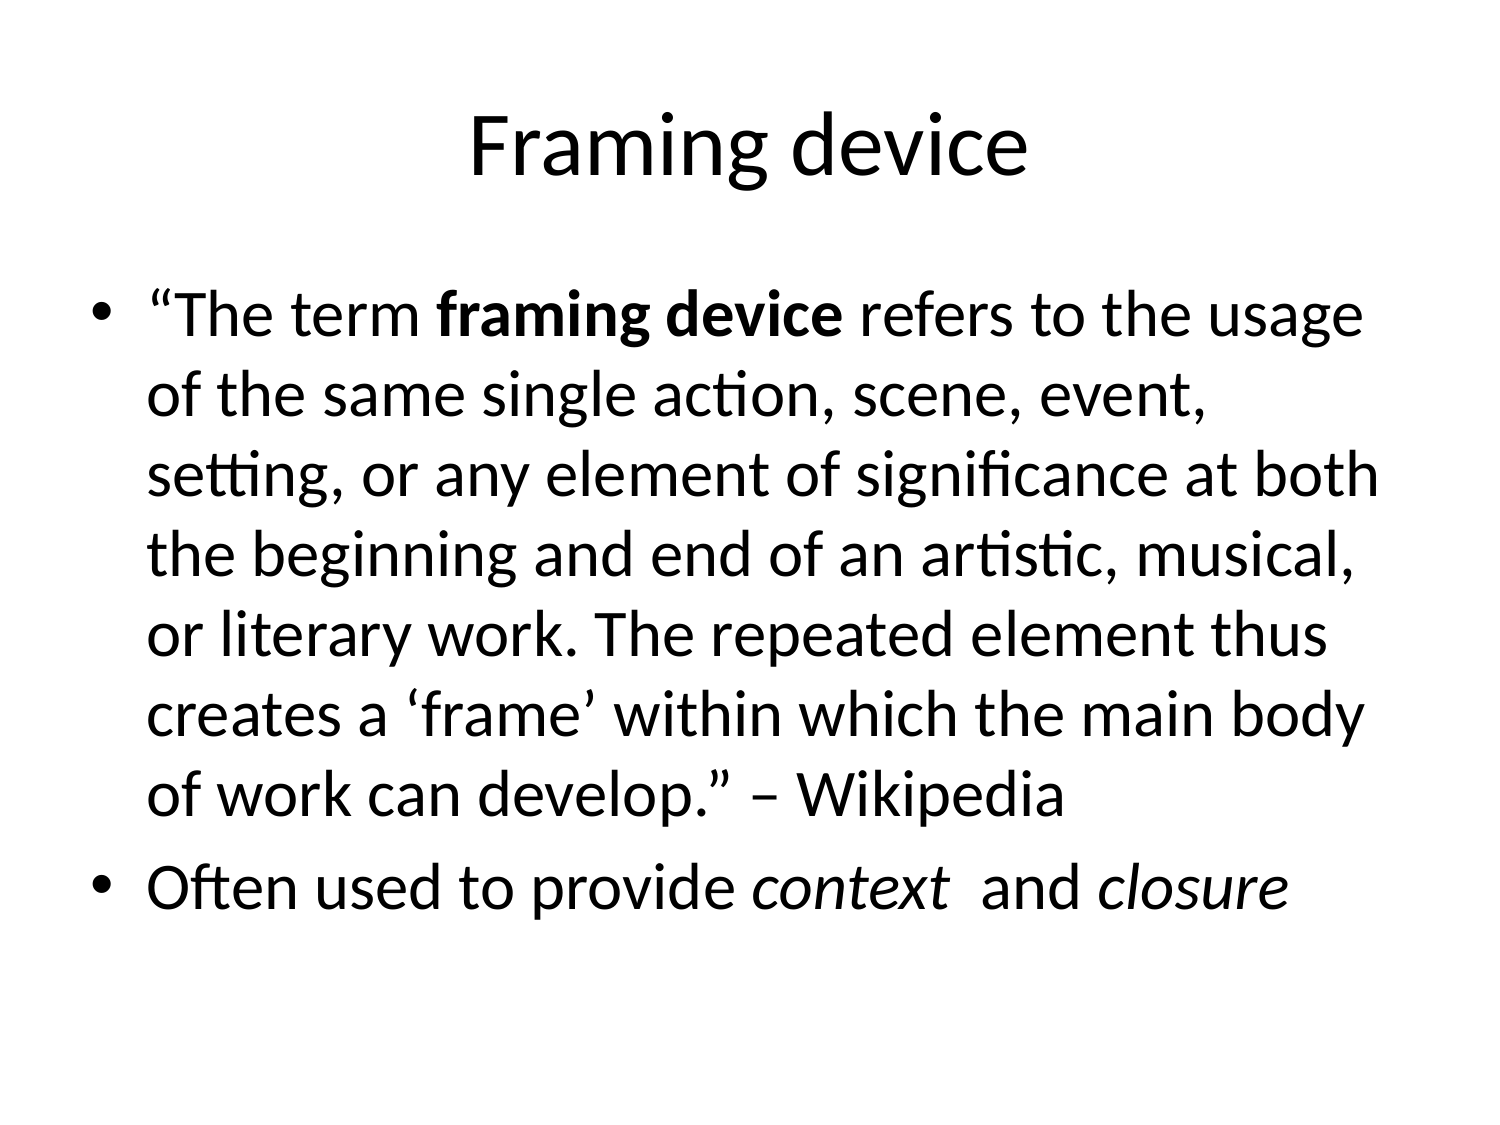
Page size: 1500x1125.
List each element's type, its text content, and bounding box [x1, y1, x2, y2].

list “The term framing device refers to the usage of the same single action, scene, event, setting, or any element of significance at both the beginning and end of an artistic, musical, or literary work. The repeated element thus creates a ‘frame’ within which the main body of work can develop.” – Wikipedia Often used to provide context and closure [75, 262, 1425, 1005]
title Framing device [75, 45, 1425, 233]
